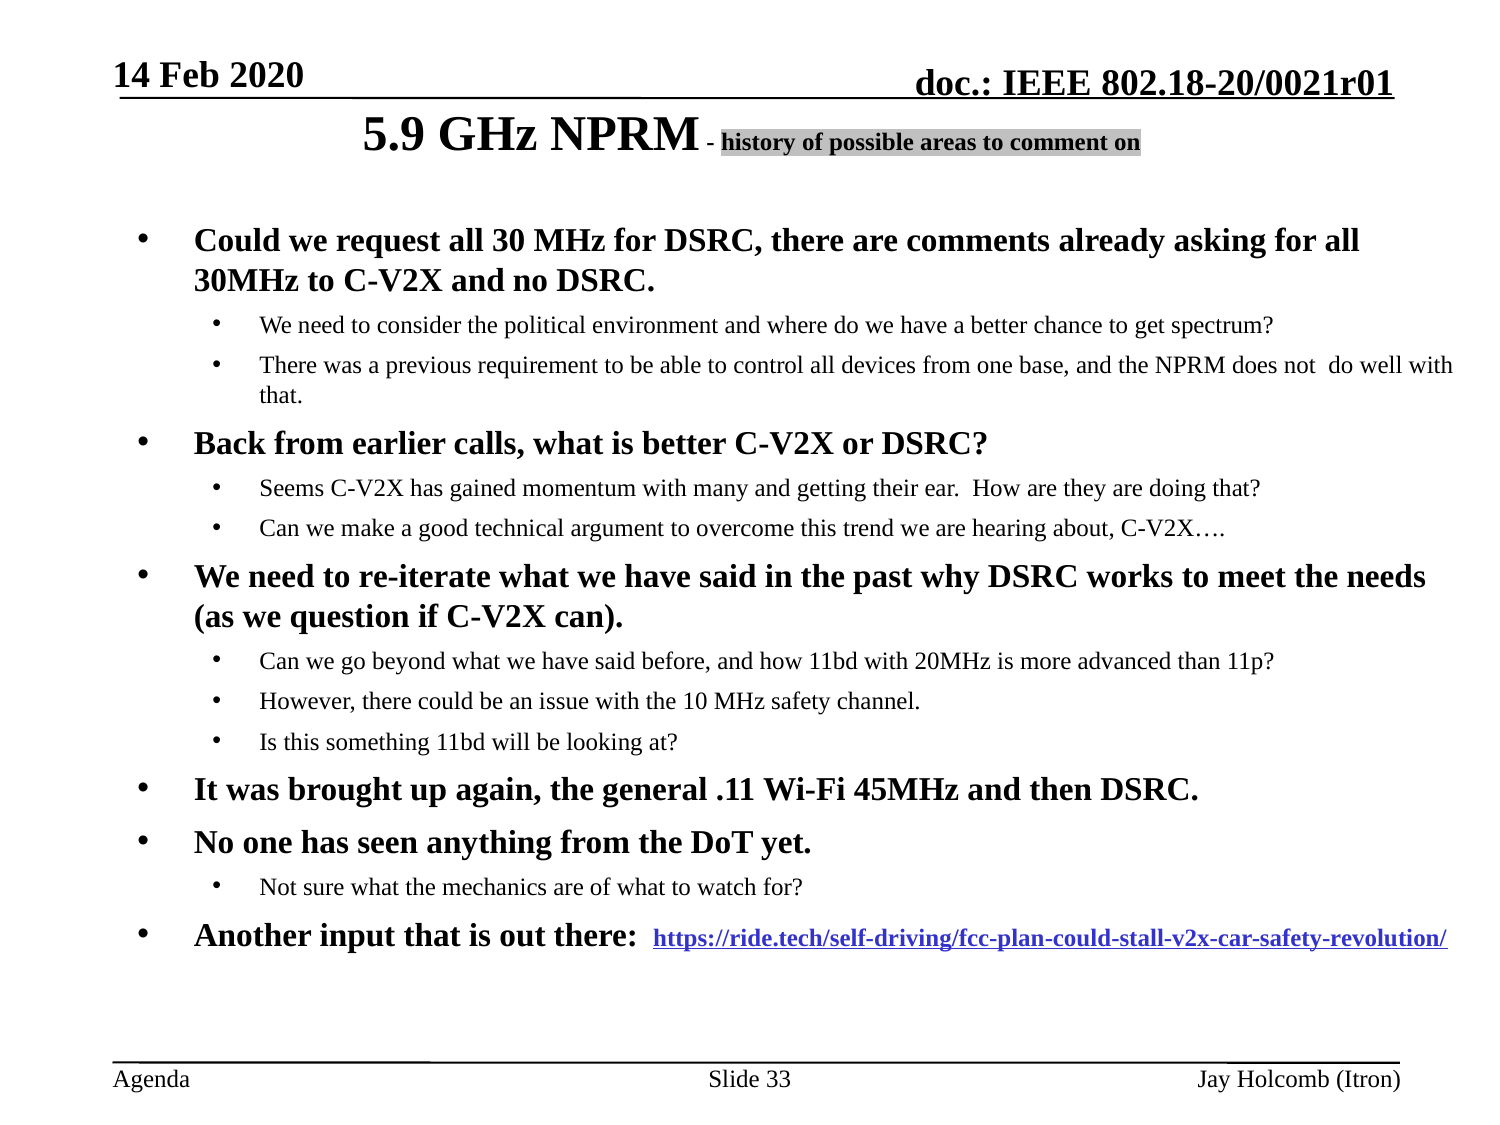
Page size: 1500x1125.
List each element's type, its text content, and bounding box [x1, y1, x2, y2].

slide_number Slide 33 [699, 1061, 800, 1123]
list Could we request all 30 MHz for DSRC, there are comments already asking for all 30MHz to C-V2X and no DSRC. We need to consider the political environment and where do we have a better chance to get spectrum? There was a previous requirement to be able to control all devices from one base, and the NPRM does not do well with that. Back from earlier calls, what is better C-V2X or DSRC? Seems C-V2X has gained momentum with many and getting their ear. How are they are doing that? Can we make a good technical argument to overcome this trend we are hearing about, C-V2X…. We need to re-iterate what we have said in the past why DSRC works to meet the needs (as we question if C-V2X can). Can we go beyond what we have said before, and how 11bd with 20MHz is more advanced than 11p? However, there could be an issue with the 10 MHz safety channel. Is this something 11bd will be looking at? It was brought up again, the general .11 Wi-Fi 45MHz and then DSRC. No one has seen anything from the DoT yet. Not sure what the mechanics are of what to watch for? Another input that is out there: https://ride.tech/self-driving/fcc-plan-could-stall-v2x-car-safety-revolution/ [112, 157, 1487, 1063]
title 5.9 GHz NPRM - history of possible areas to comment on [114, 103, 1390, 157]
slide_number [112, 49, 488, 95]
footer Jay Holcomb (Itron) [878, 1061, 1402, 1093]
